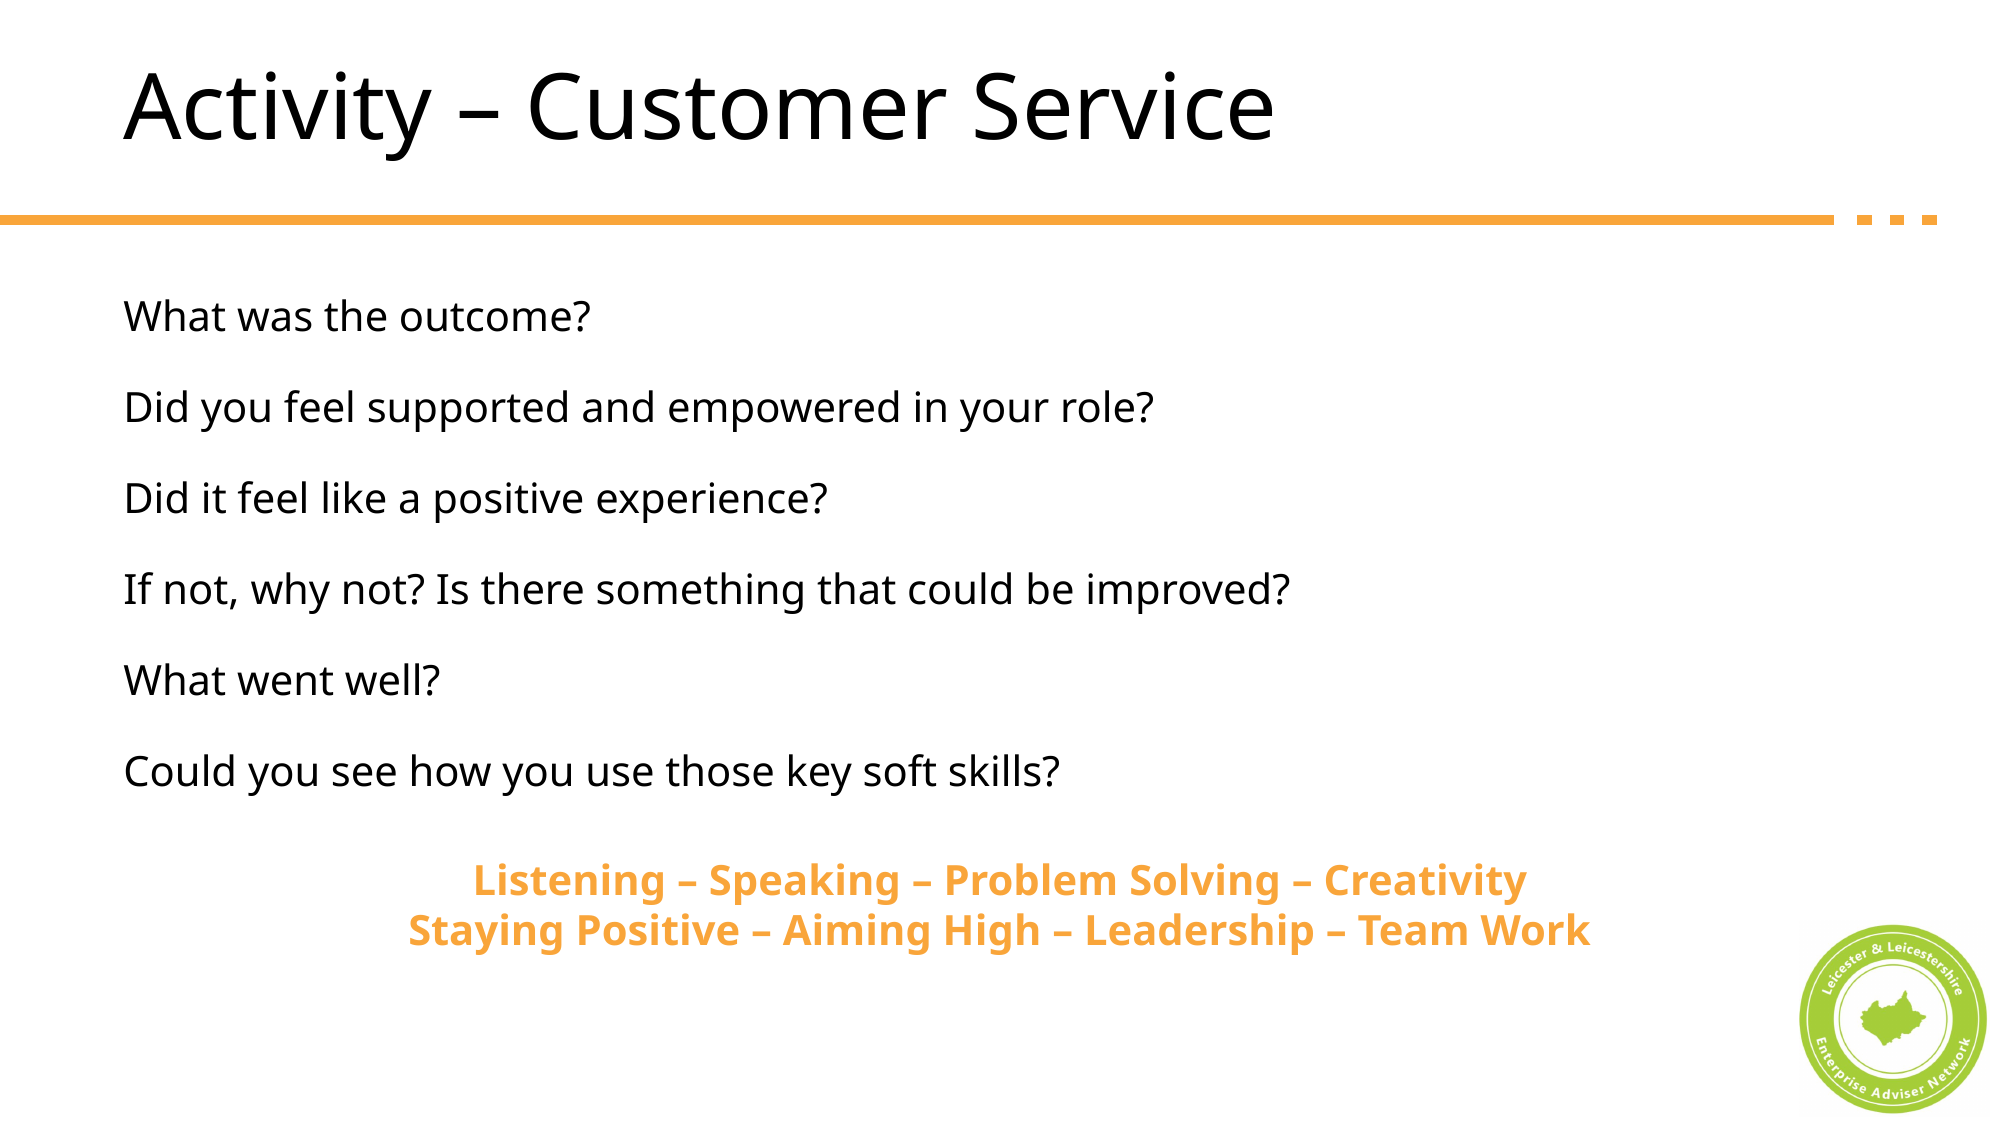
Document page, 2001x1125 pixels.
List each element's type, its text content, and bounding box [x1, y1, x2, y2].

text_box Listening – Speaking – Problem Solving – Creativity Staying Positive – Aiming High – Leadership – Team Work [352, 846, 1647, 962]
text_box [1890, 215, 1904, 225]
title Activity – Customer Service [108, 41, 1800, 177]
picture [1799, 920, 1990, 1117]
list What was the outcome? Did you feel supported and empowered in your role? Did it feel like a positive experience? If not, why not? Is there something that could be improved? What went well? Could you see how you use those key soft skills? [108, 278, 1834, 993]
text_box [1857, 215, 1872, 225]
text_box [0, 215, 1834, 225]
text_box [1922, 215, 1937, 225]
